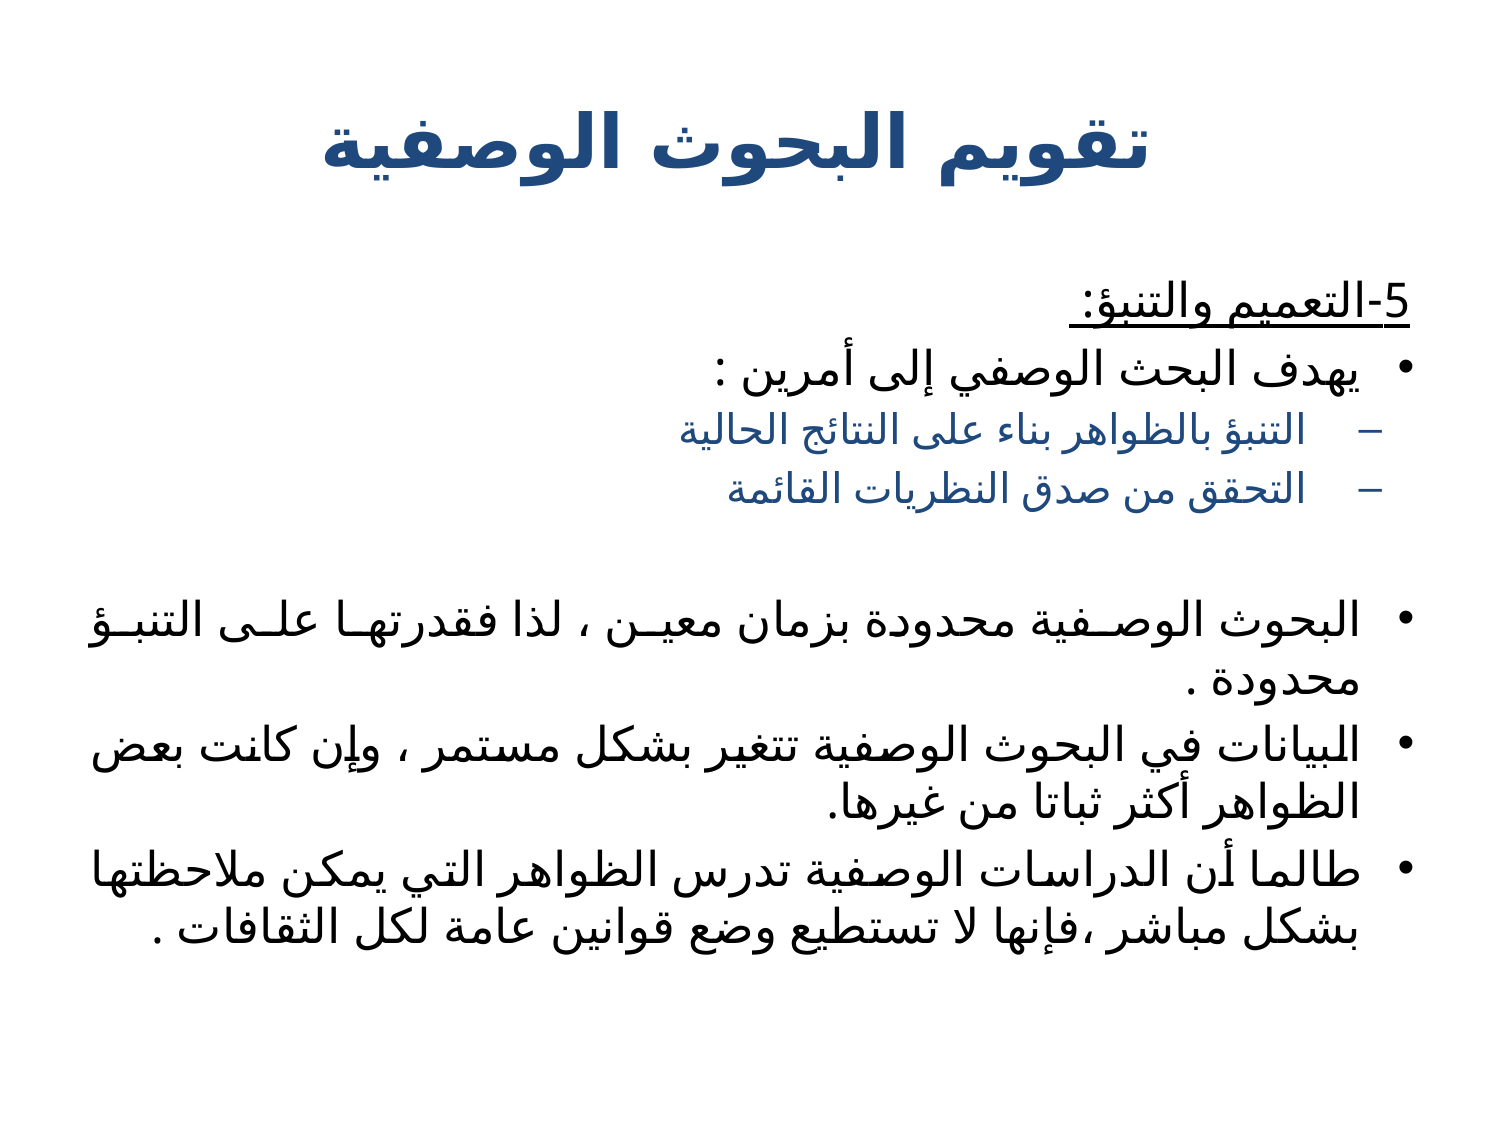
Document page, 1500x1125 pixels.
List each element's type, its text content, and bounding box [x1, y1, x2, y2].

list 5-التعميم والتنبؤ: يهدف البحث الوصفي إلى أمرين : التنبؤ بالظواهر بناء على النتائج الحالية التحقق من صدق النظريات القائمة البحوث الوصفية محدودة بزمان معين ، لذا فقدرتها على التنبؤ محدودة . البيانات في البحوث الوصفية تتغير بشكل مستمر ، وإن كانت بعض الظواهر أكثر ثباتا من غيرها. طالما أن الدراسات الوصفية تدرس الظواهر التي يمكن ملاحظتها بشكل مباشر ،فإنها لا تستطيع وضع قوانين عامة لكل الثقافات . [75, 262, 1425, 1005]
title تقويم البحوث الوصفية [75, 45, 1425, 233]
